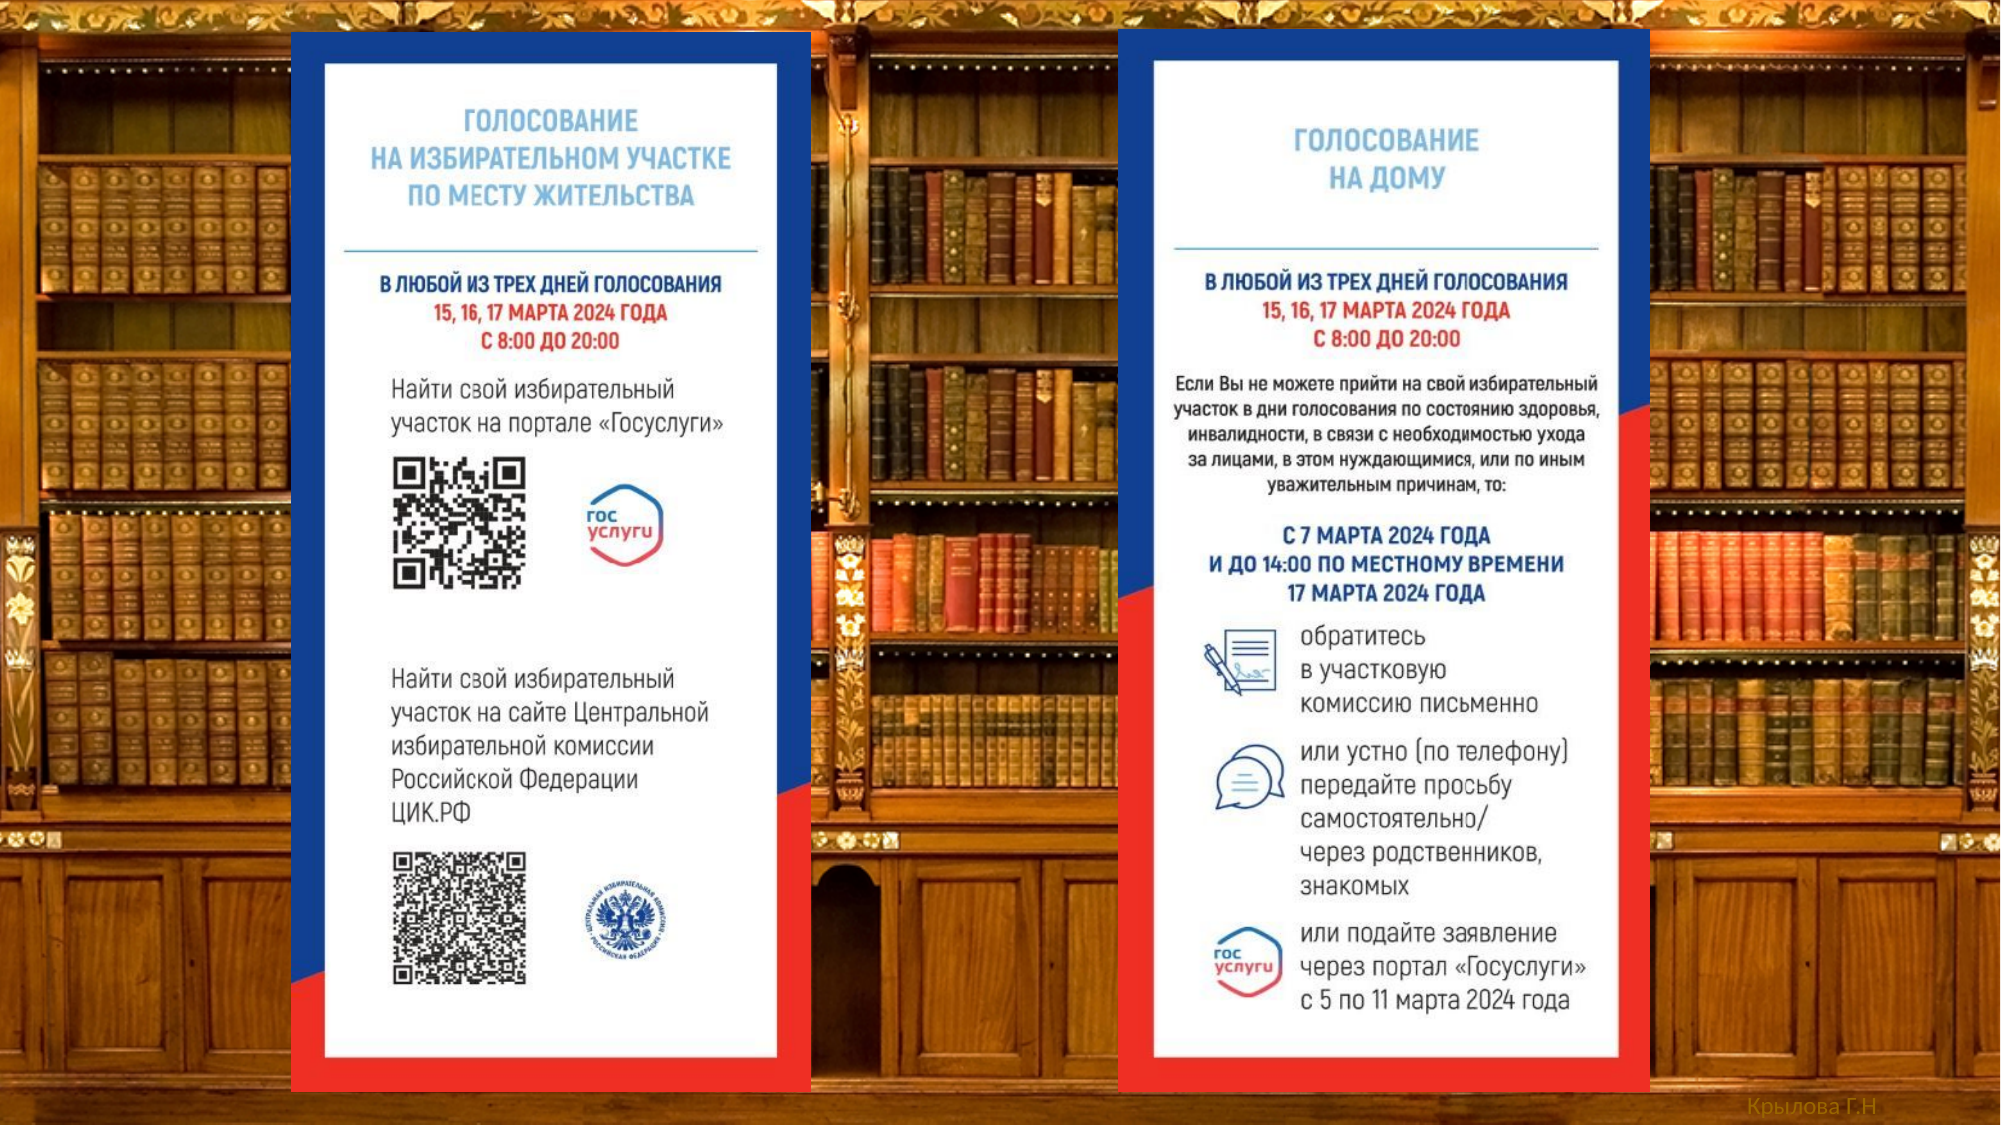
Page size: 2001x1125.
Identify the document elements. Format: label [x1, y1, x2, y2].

list [290, 32, 812, 1092]
picture [0, 0, 2001, 1125]
